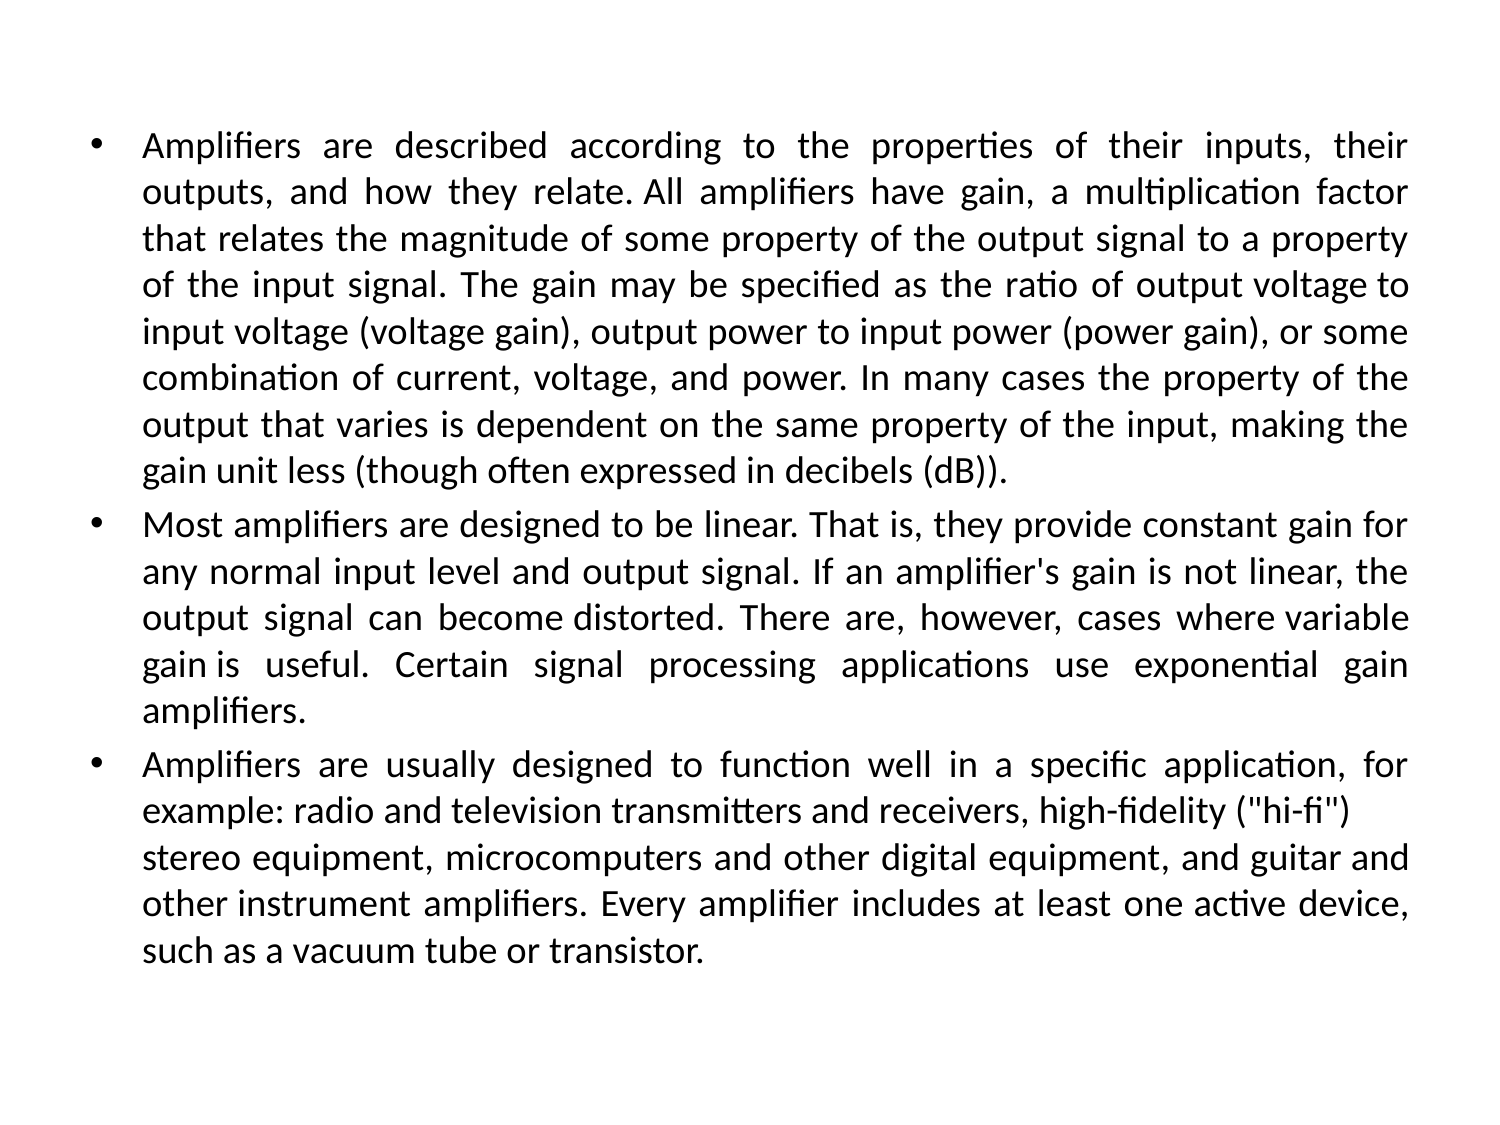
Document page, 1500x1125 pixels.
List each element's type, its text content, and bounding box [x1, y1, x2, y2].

list Amplifiers are described according to the properties of their inputs, their outputs, and how they relate. All amplifiers have gain, a multiplication factor that relates the magnitude of some property of the output signal to a property of the input signal. The gain may be specified as the ratio of output voltage to input voltage (voltage gain), output power to input power (power gain), or some combination of current, voltage, and power. In many cases the property of the output that varies is dependent on the same property of the input, making the gain unit less (though often expressed in decibels (dB)). Most amplifiers are designed to be linear. That is, they provide constant gain for any normal input level and output signal. If an amplifier's gain is not linear, the output signal can become distorted. There are, however, cases where variable gain is useful. Certain signal processing applications use exponential gain amplifiers. Amplifiers are usually designed to function well in a specific application, for example: radio and television transmitters and receivers, high-fidelity ("hi-fi") stereo equipment, microcomputers and other digital equipment, and guitar and other instrument amplifiers. Every amplifier includes at least one active device, such as a vacuum tube or transistor. [75, 112, 1425, 1005]
